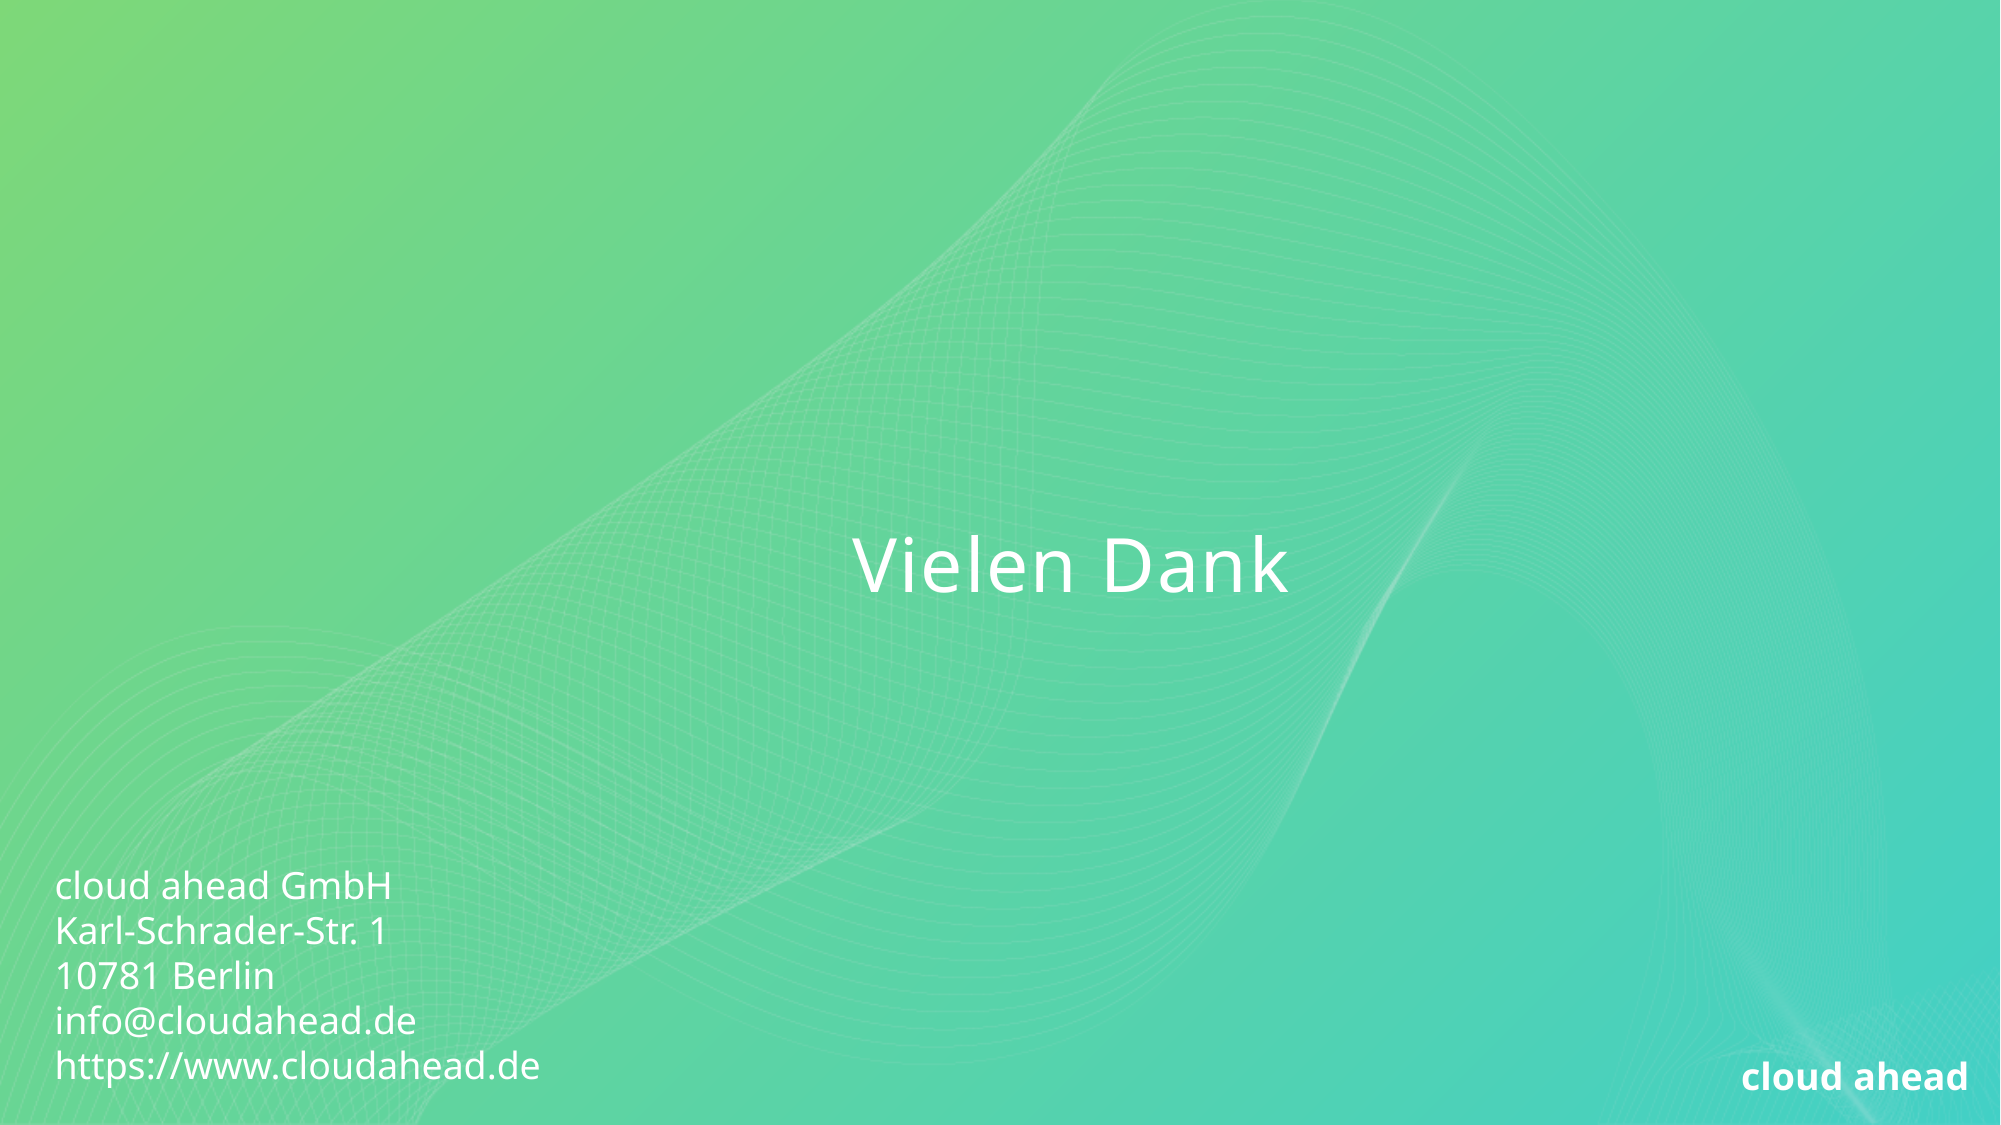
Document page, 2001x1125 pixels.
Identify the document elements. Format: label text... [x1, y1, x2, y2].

title Vielen Dank [834, 509, 1309, 616]
text_box cloud ahead GmbH Karl-Schrader-Str. 1 10781 Berlin info@cloudahead.de https://www.cloudahead.de [39, 854, 647, 1095]
